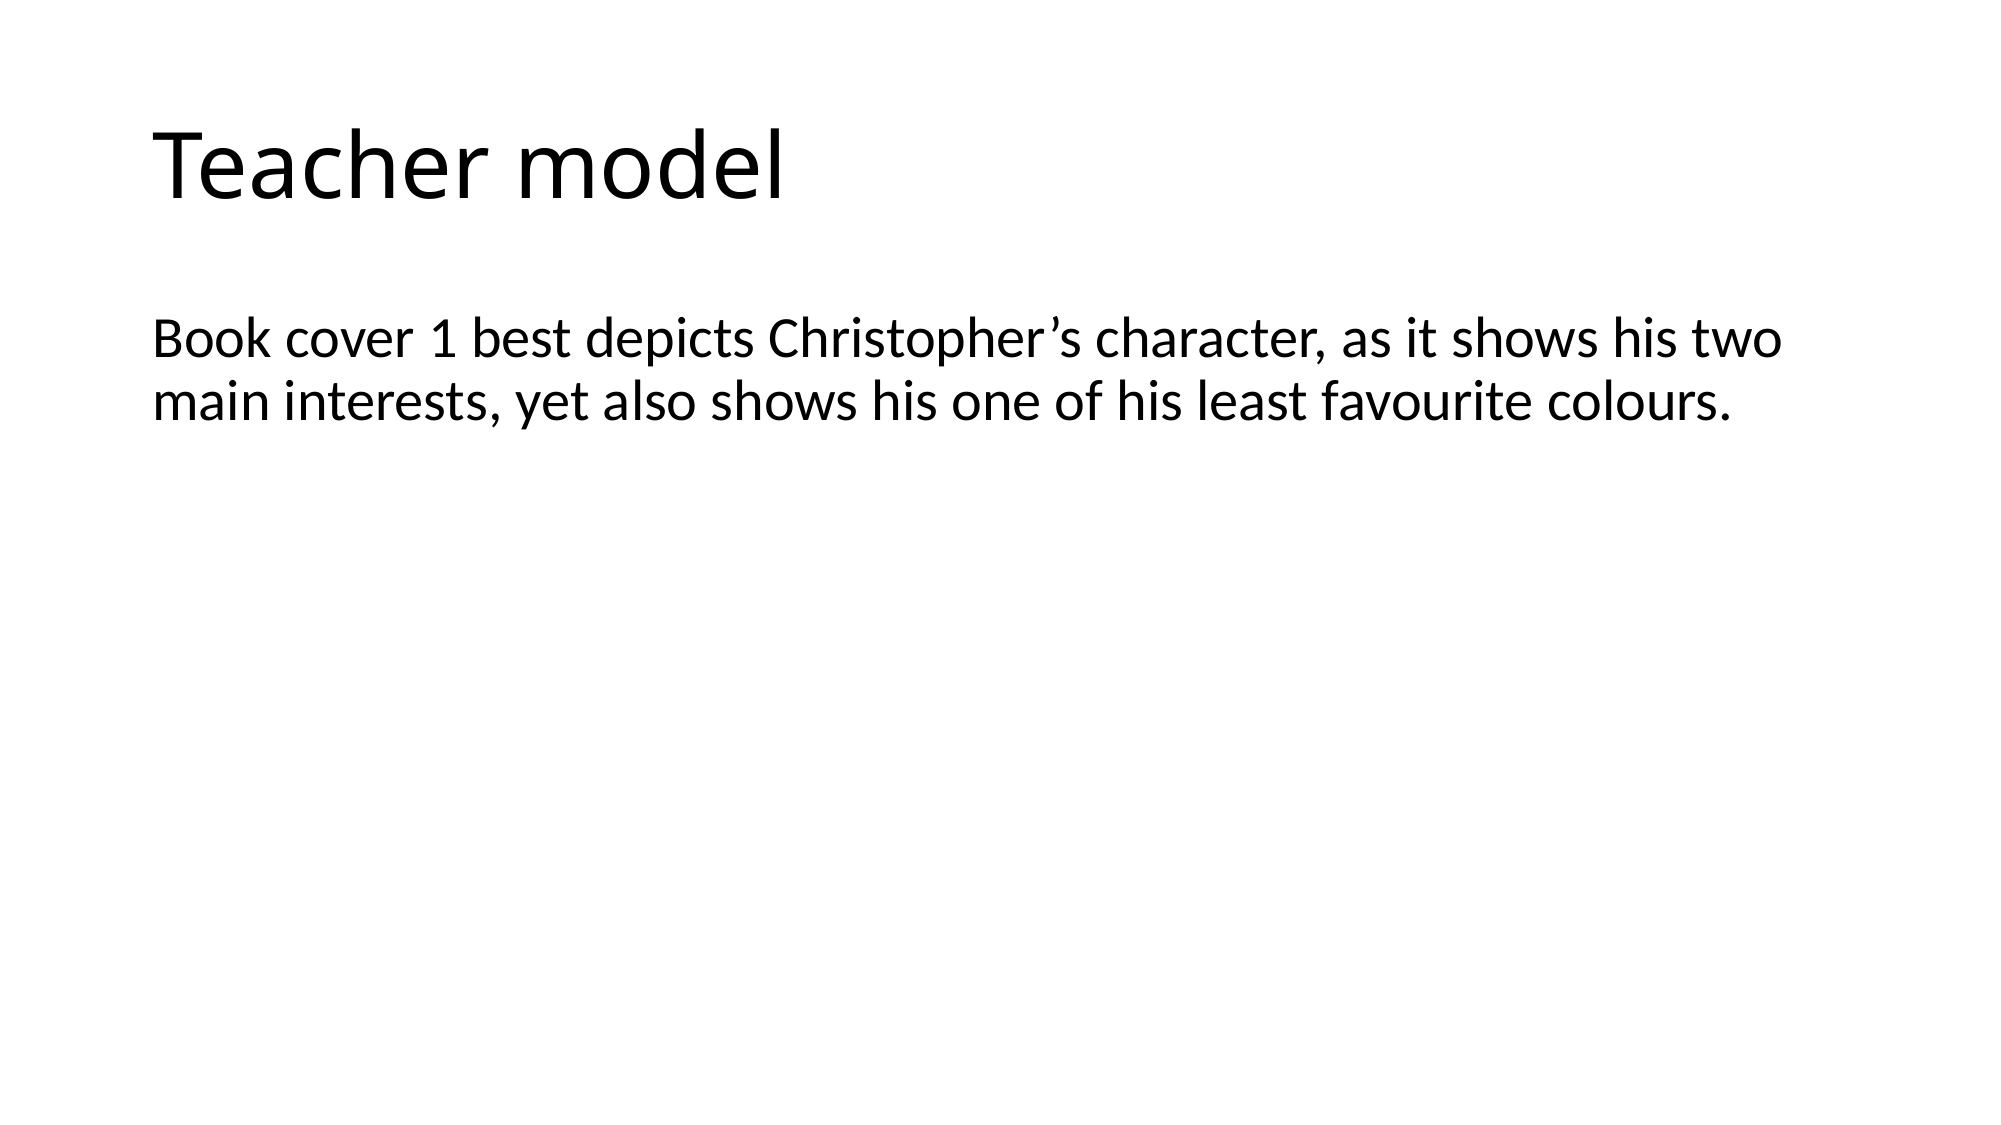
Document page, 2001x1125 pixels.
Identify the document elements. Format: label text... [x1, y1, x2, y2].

title Teacher model [137, 59, 1863, 278]
list Book cover 1 best depicts Christopher’s character, as it shows his two main interests, yet also shows his one of his least favourite colours. [137, 299, 1863, 1014]
